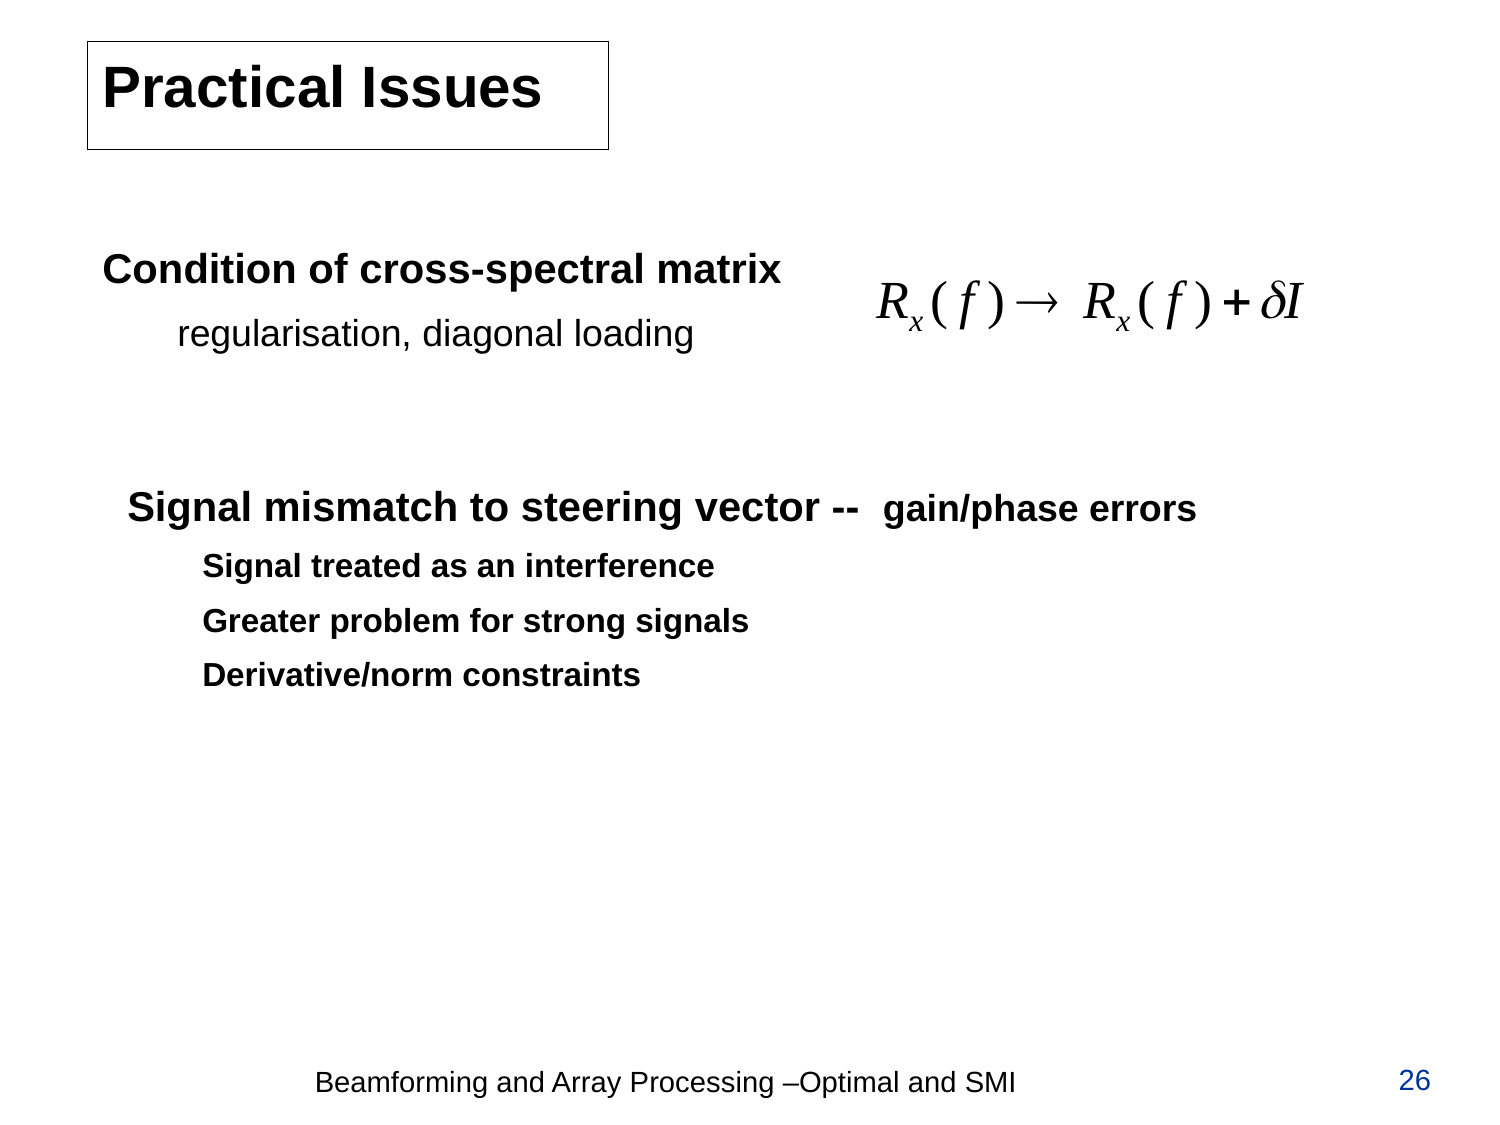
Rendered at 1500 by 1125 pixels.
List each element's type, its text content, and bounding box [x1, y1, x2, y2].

text_box Condition of cross-spectral matrix regularisation, diagonal loading [87, 224, 800, 375]
text_box Signal mismatch to steering vector -- gain/phase errors Signal treated as an interference Greater problem for strong signals Derivative/norm constraints [112, 462, 1447, 705]
slide_number 26 [1207, 1055, 1447, 1102]
title Practical Issues [87, 41, 609, 150]
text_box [865, 264, 1320, 346]
